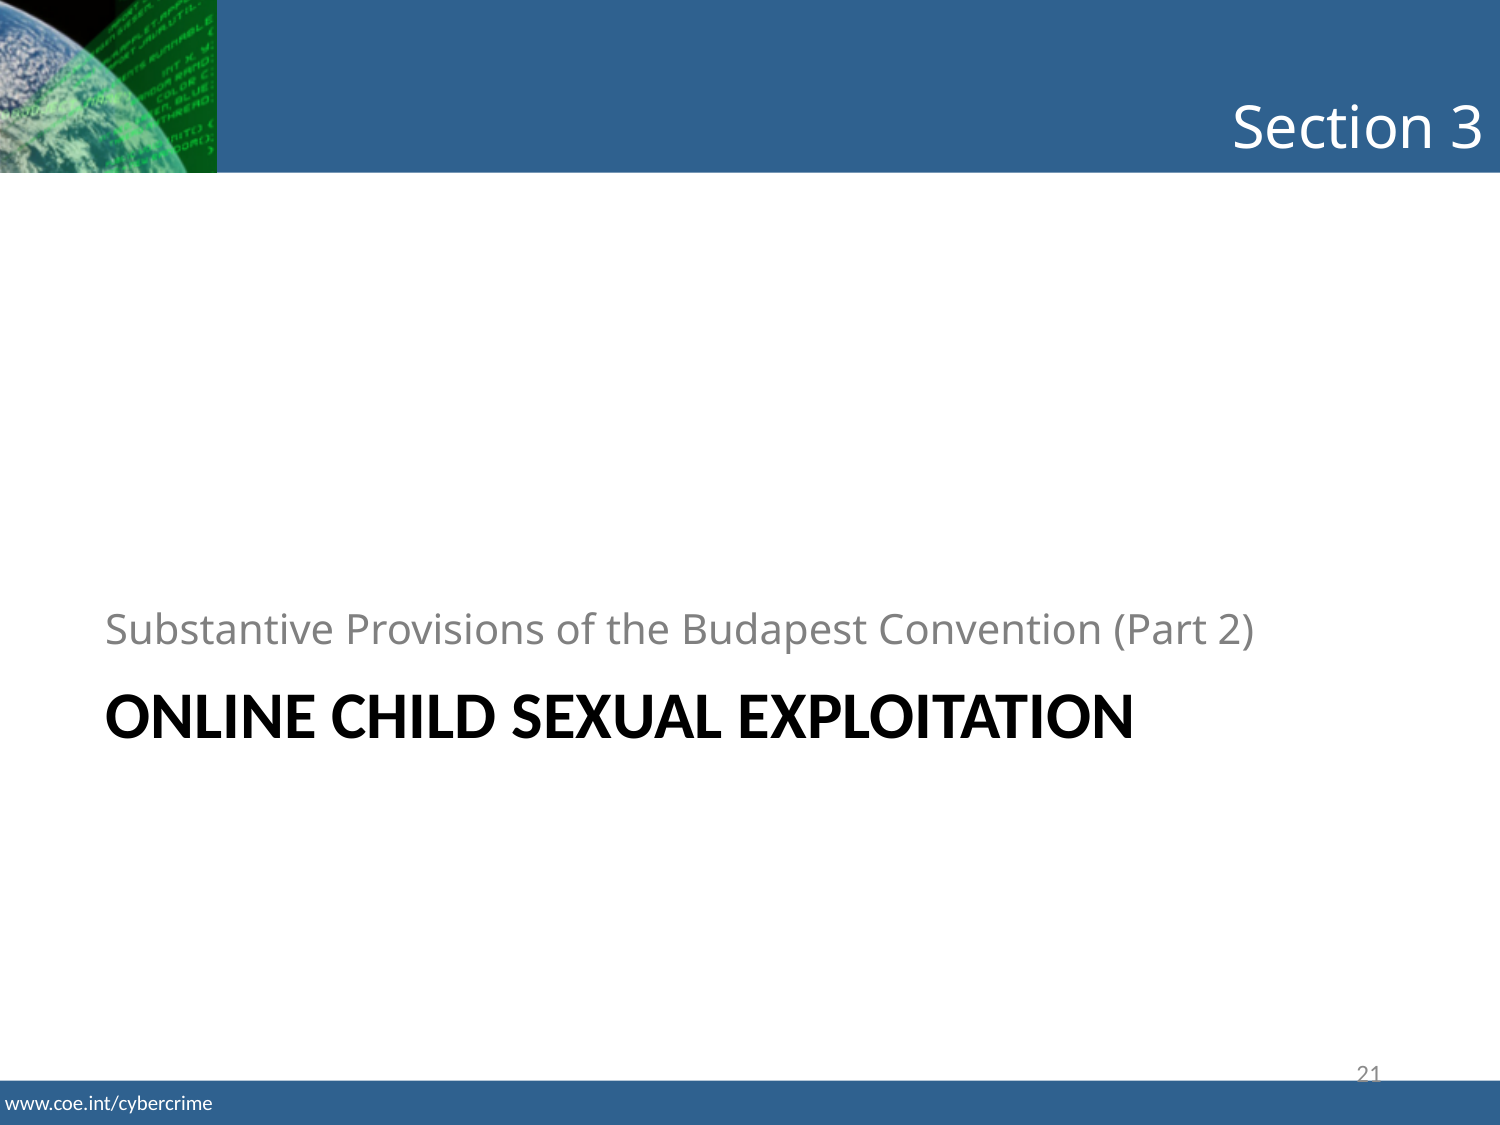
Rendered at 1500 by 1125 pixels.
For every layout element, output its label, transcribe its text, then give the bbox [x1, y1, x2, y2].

list Substantive Provisions of the Budapest Convention (Part 2) [90, 601, 1385, 674]
picture [0, 0, 217, 173]
slide_number 21 [1059, 1042, 1397, 1103]
list Section 3 [461, 0, 1500, 170]
title ONLINE CHILD SEXUAL EXPLOITATION [90, 674, 1385, 920]
